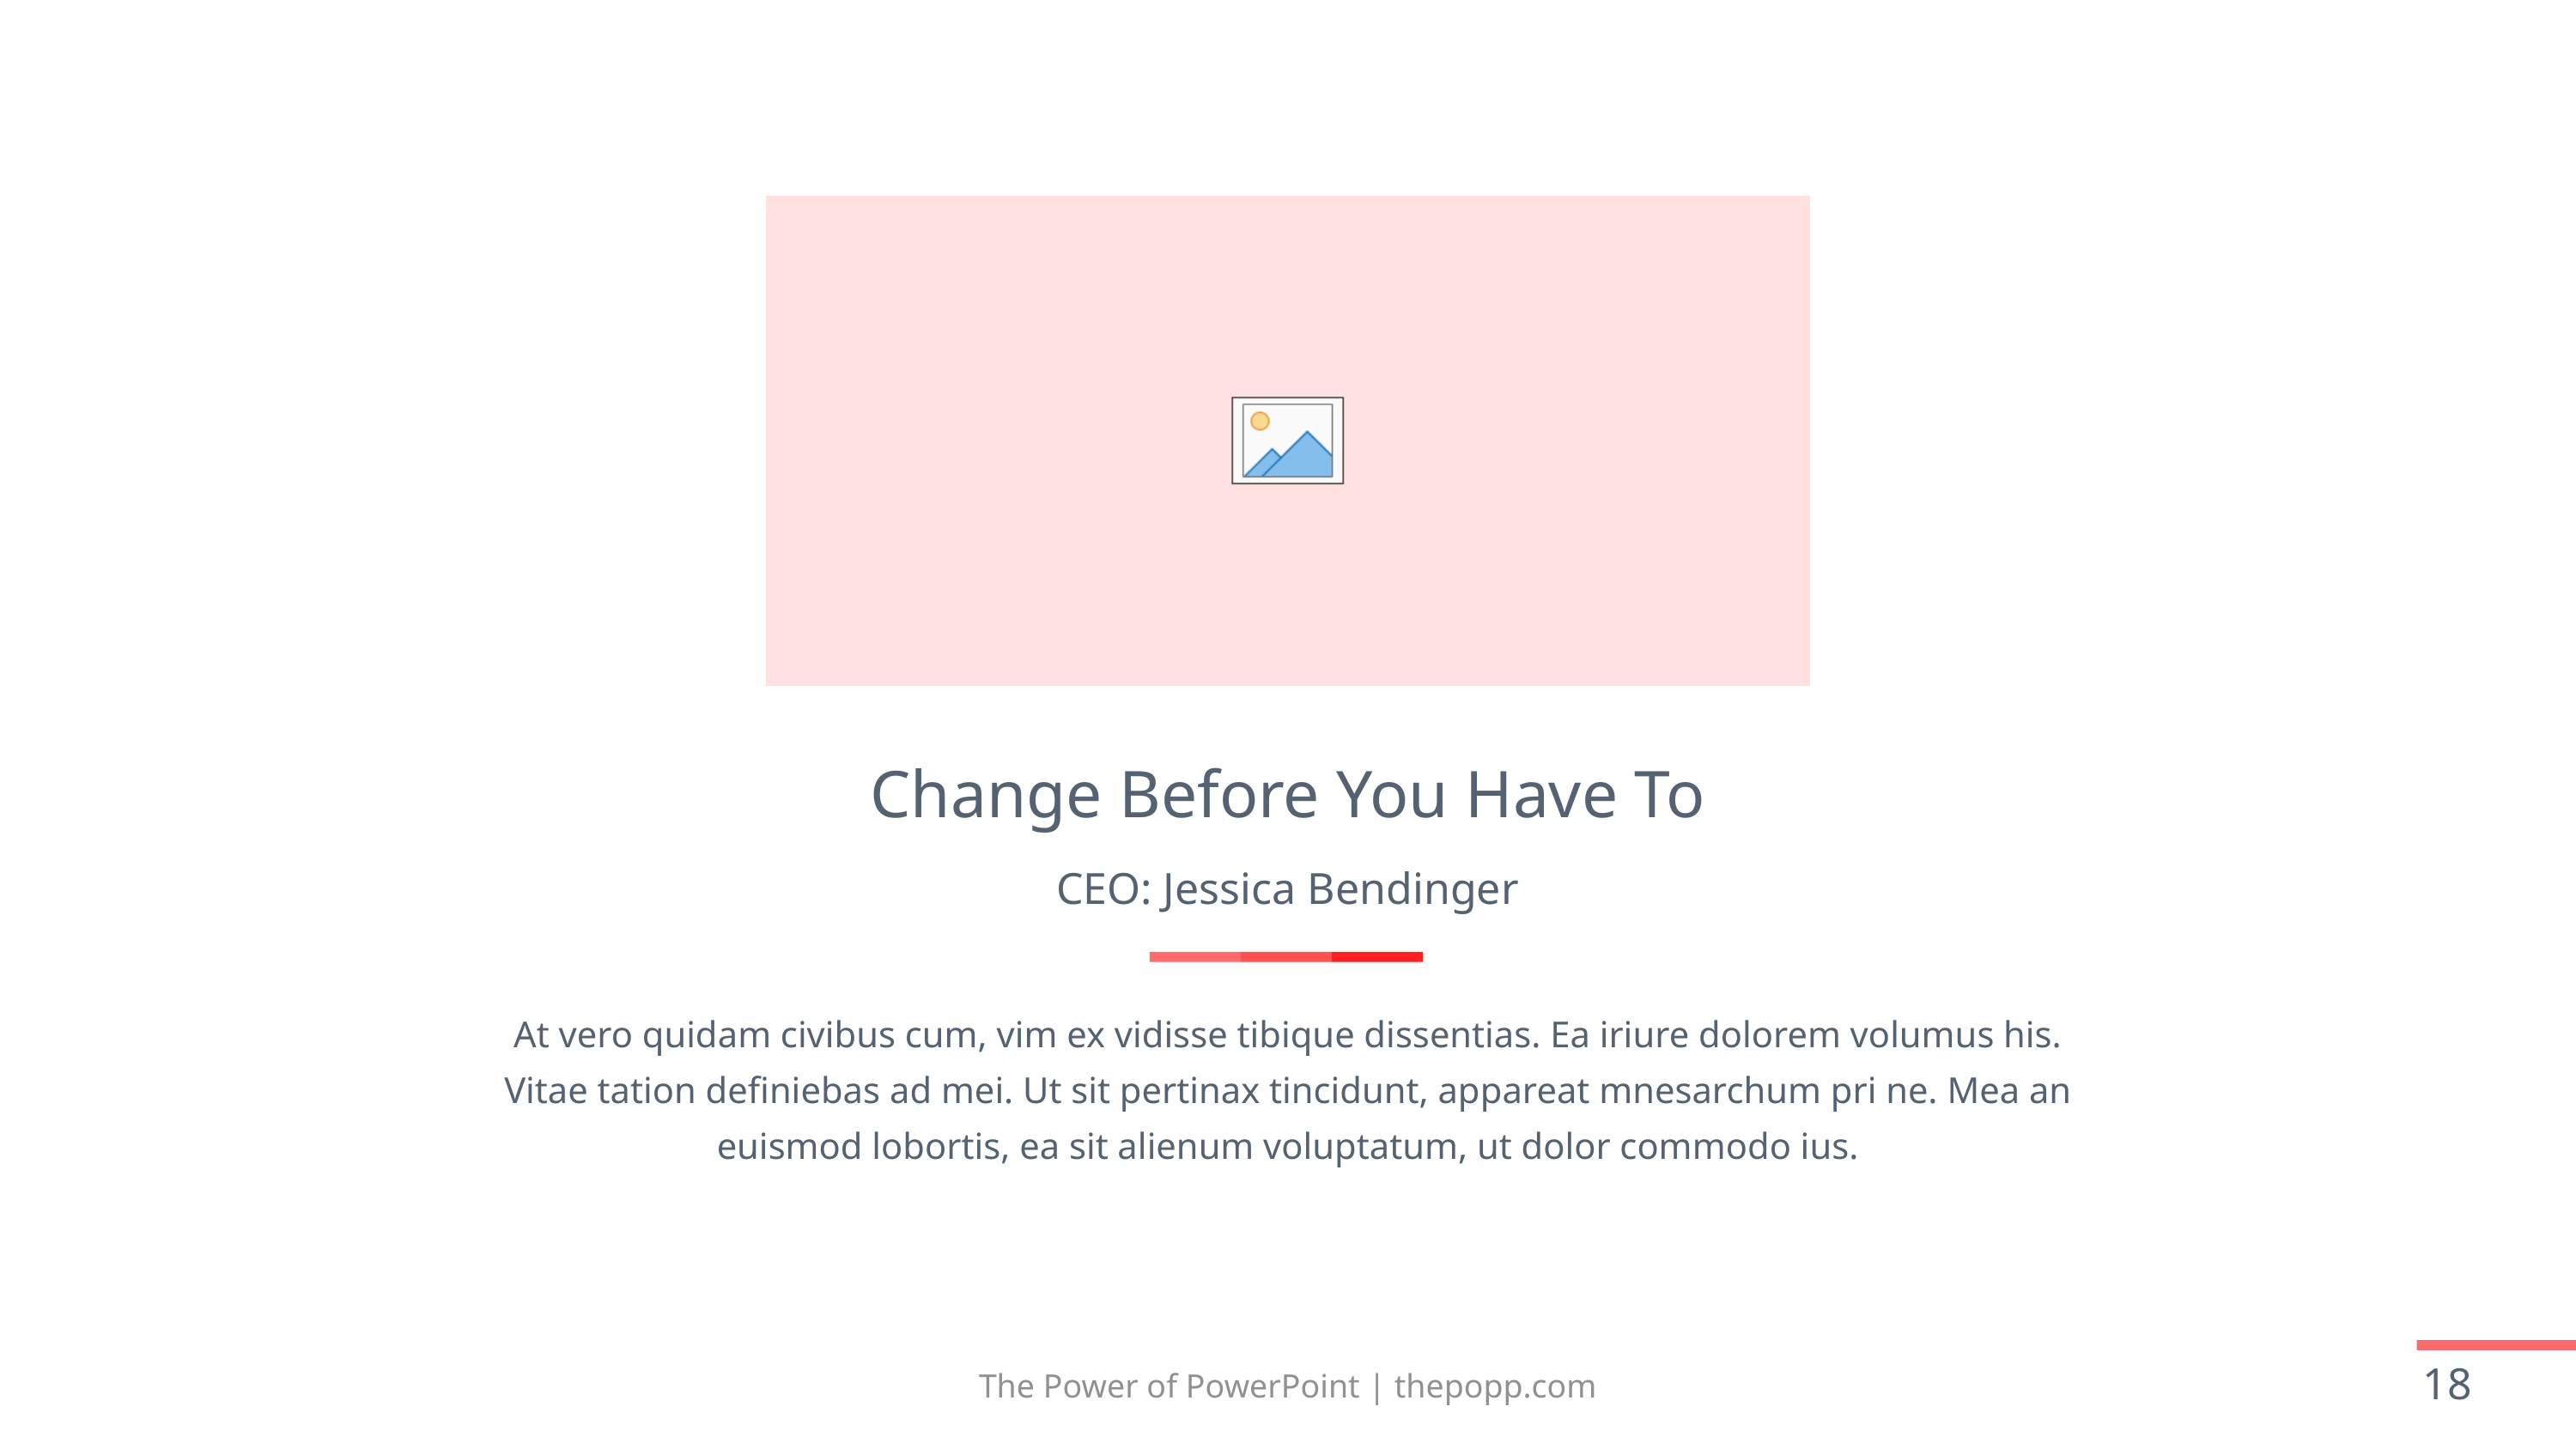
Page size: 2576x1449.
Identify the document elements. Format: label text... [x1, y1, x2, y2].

list CEO: Jessica Bendinger [402, 839, 2174, 943]
list Change Before You Have To [402, 739, 2174, 837]
footer The Power of PowerPoint | thepopp.com [853, 1349, 1723, 1427]
list At vero quidam civibus cum, vim ex vidisse tibique dissentias. Ea iriure dolorem volumus his. Vitae tation definiebas ad mei. Ut sit pertinax tincidunt, appareat mnesarchum pri ne. Mea an euismod lobortis, ea sit alienum voluptatum, ut dolor commodo ius. [484, 992, 2092, 1270]
picture [766, 196, 1810, 686]
slide_number 18 [2409, 1351, 2576, 1421]
